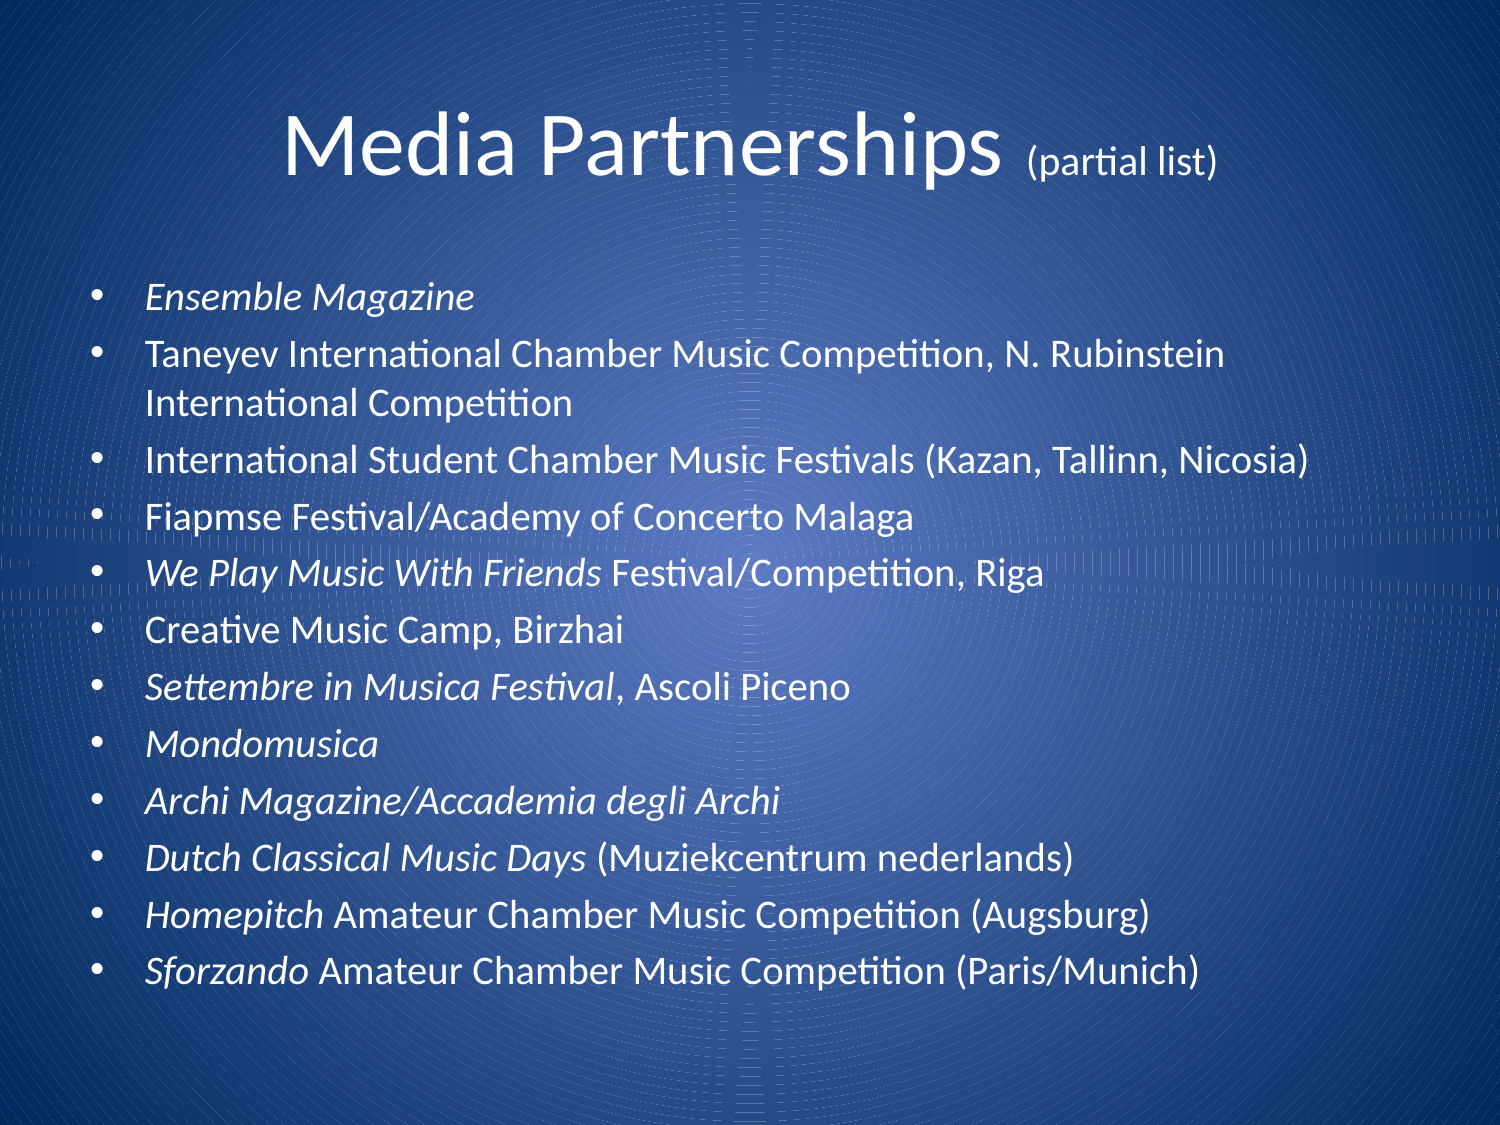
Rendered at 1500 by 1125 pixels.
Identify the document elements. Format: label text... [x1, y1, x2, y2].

list Ensemble Magazine Taneyev International Chamber Music Competition, N. Rubinstein International Competition International Student Chamber Music Festivals (Kazan, Tallinn, Nicosia) Fiapmse Festival/Academy of Concerto Malaga We Play Music With Friends Festival/Competition, Riga Creative Music Camp, Birzhai Settembre in Musica Festival, Ascoli Piceno Mondomusica Archi Magazine/Accademia degli Archi Dutch Classical Music Days (Muziekcentrum nederlands) Homepitch Amateur Chamber Music Competition (Augsburg) Sforzando Amateur Chamber Music Competition (Paris/Munich) [75, 262, 1425, 1005]
title Media Partnerships (partial list) [75, 45, 1425, 233]
